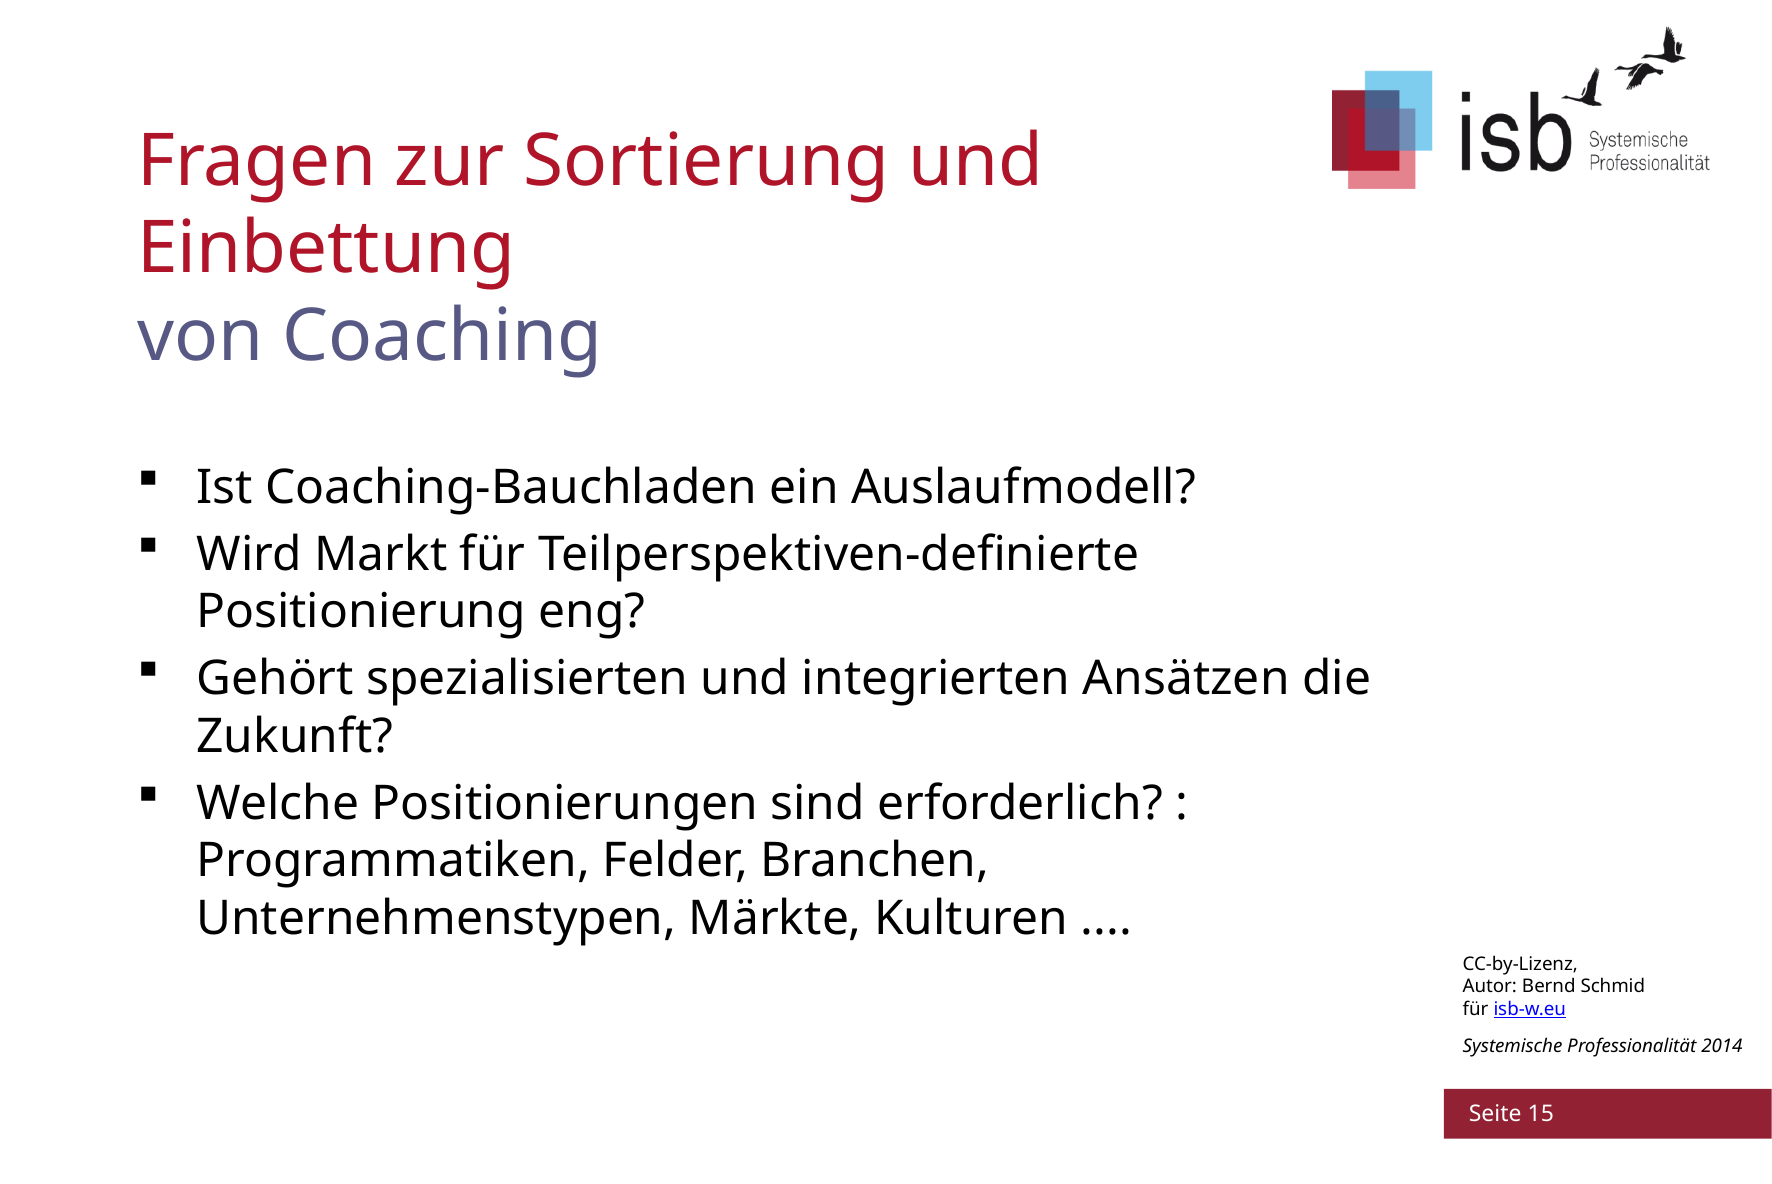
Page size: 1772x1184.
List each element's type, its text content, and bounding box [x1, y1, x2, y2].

list Ist Coaching-Bauchladen ein Auslaufmodell? Wird Markt für Teilperspektiven-definierte Positionierung eng? Gehört spezialisierten und integrierten Ansätzen die Zukunft? Welche Positionierungen sind erforderlich? : Programmatiken, Felder, Branchen, Unternehmenstypen, Märkte, Kulturen .... [118, 260, 1444, 1139]
picture [1332, 20, 1725, 194]
title Fragen zur Sortierung und Einbettung von Coaching [118, 94, 1444, 260]
slide_number Seite 15 [1443, 1088, 1772, 1139]
